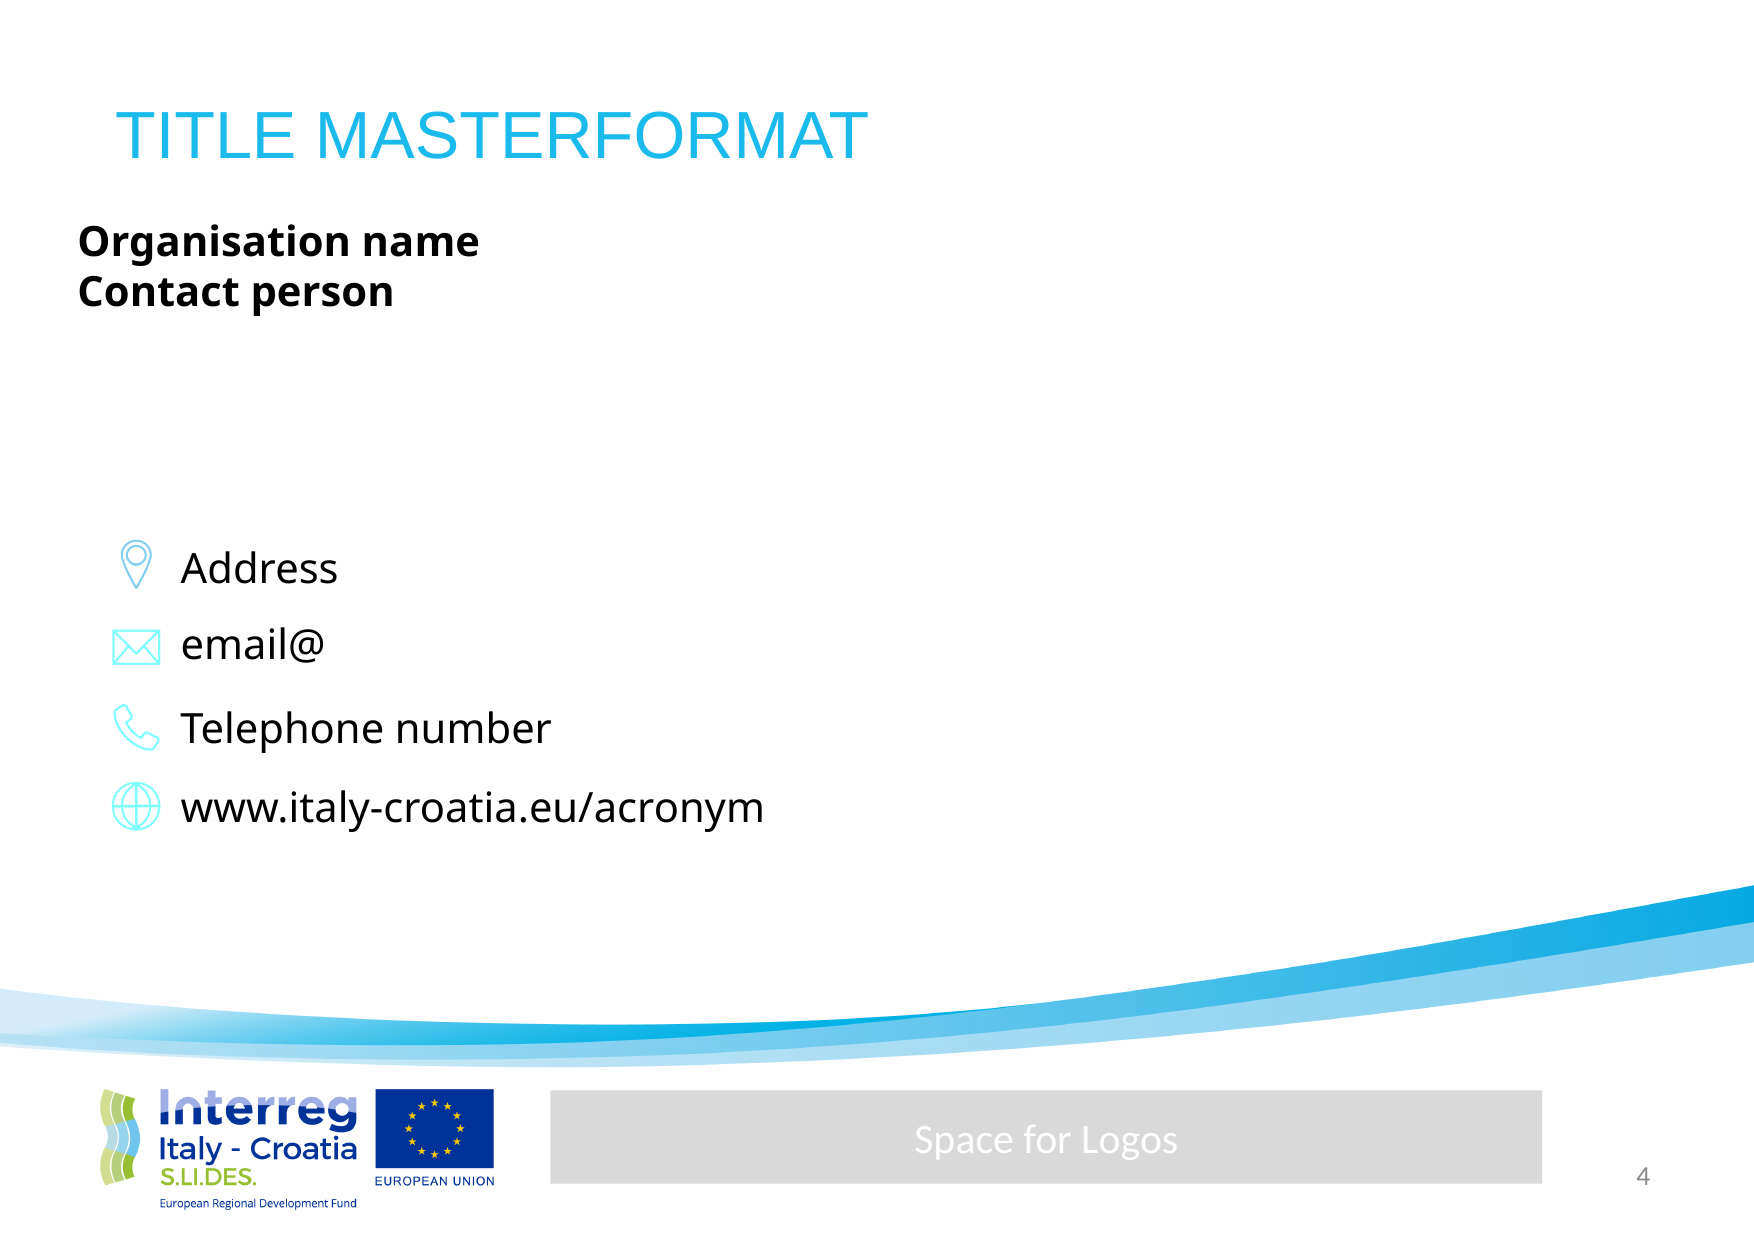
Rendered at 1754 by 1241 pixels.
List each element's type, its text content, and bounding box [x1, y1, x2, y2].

text_box Telephone number [165, 694, 1194, 760]
text_box email@ [165, 610, 1194, 676]
slide_number 4 [1607, 1141, 1666, 1208]
text_box TITLE MASTERFORMAT [97, 83, 1656, 181]
text_box Address [165, 534, 1194, 600]
picture [0, 0, 1754, 1241]
text_box Organisation name Contact person [62, 206, 496, 322]
text_box www.italy-croatia.eu/acronym [165, 772, 1194, 838]
text_box Space for Logos [549, 1089, 1543, 1185]
